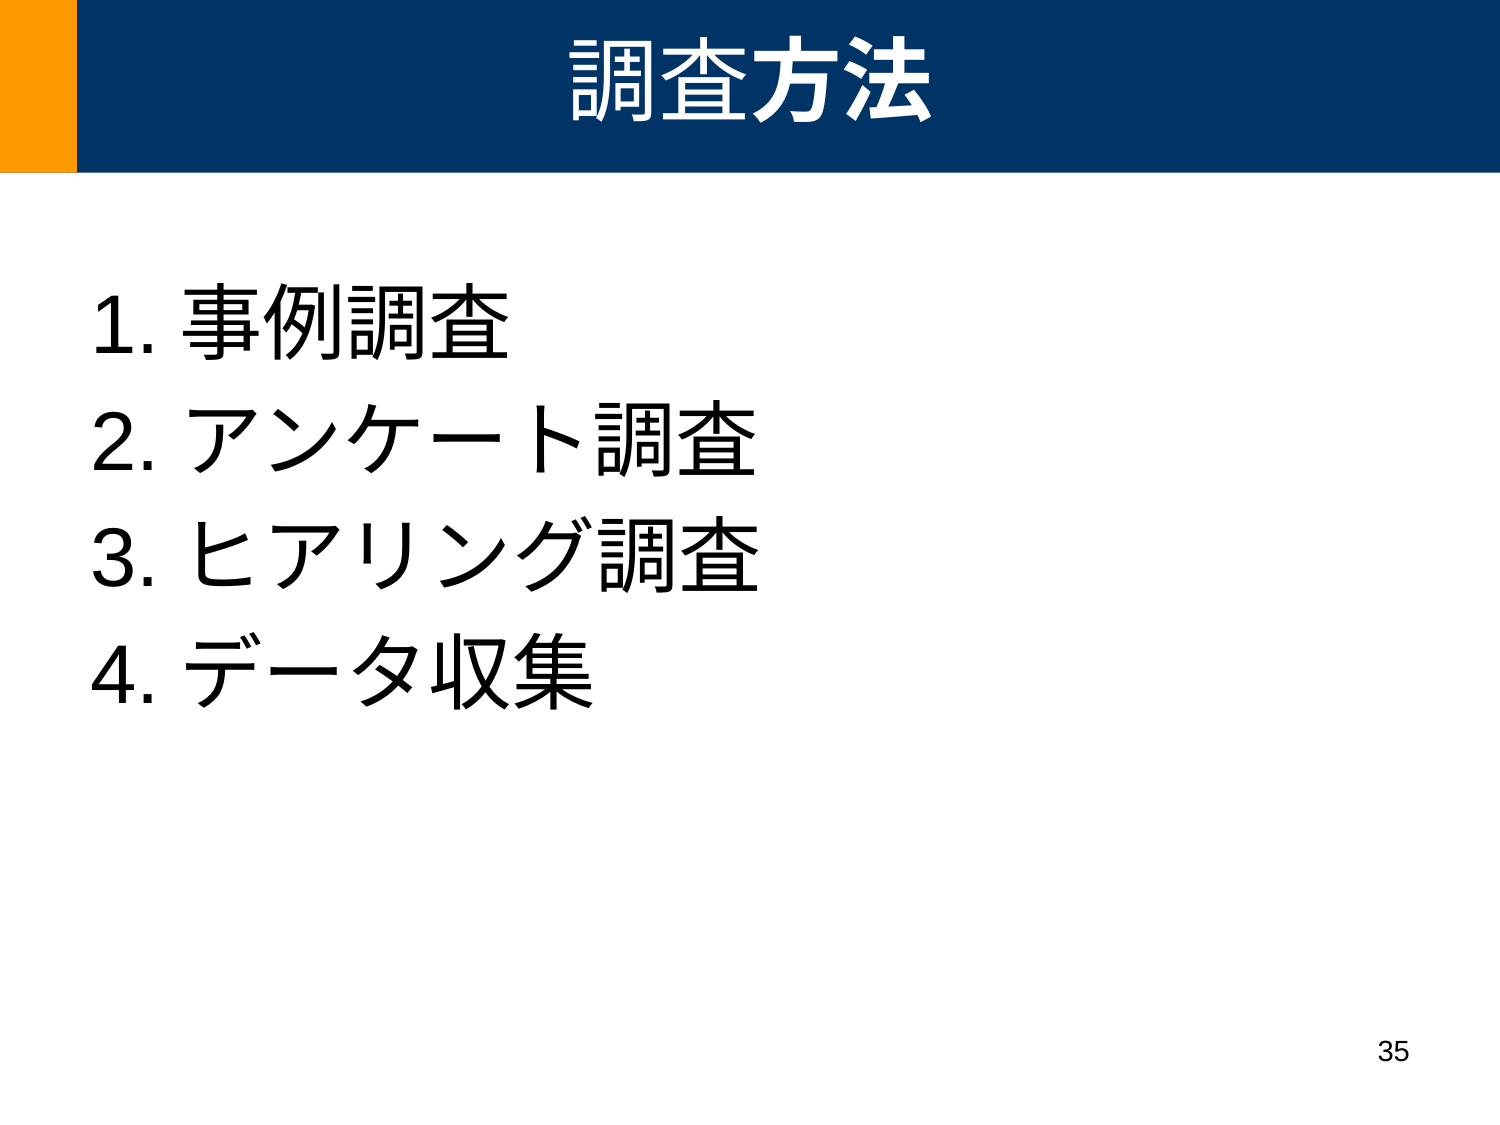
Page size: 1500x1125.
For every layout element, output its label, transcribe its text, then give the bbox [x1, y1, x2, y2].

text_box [0, 0, 1500, 173]
slide_number 35 [1074, 1024, 1425, 1103]
list 1.事例調査 2.アンケート調査 3.ヒアリング調査 4.データ収集 [75, 262, 1425, 1005]
